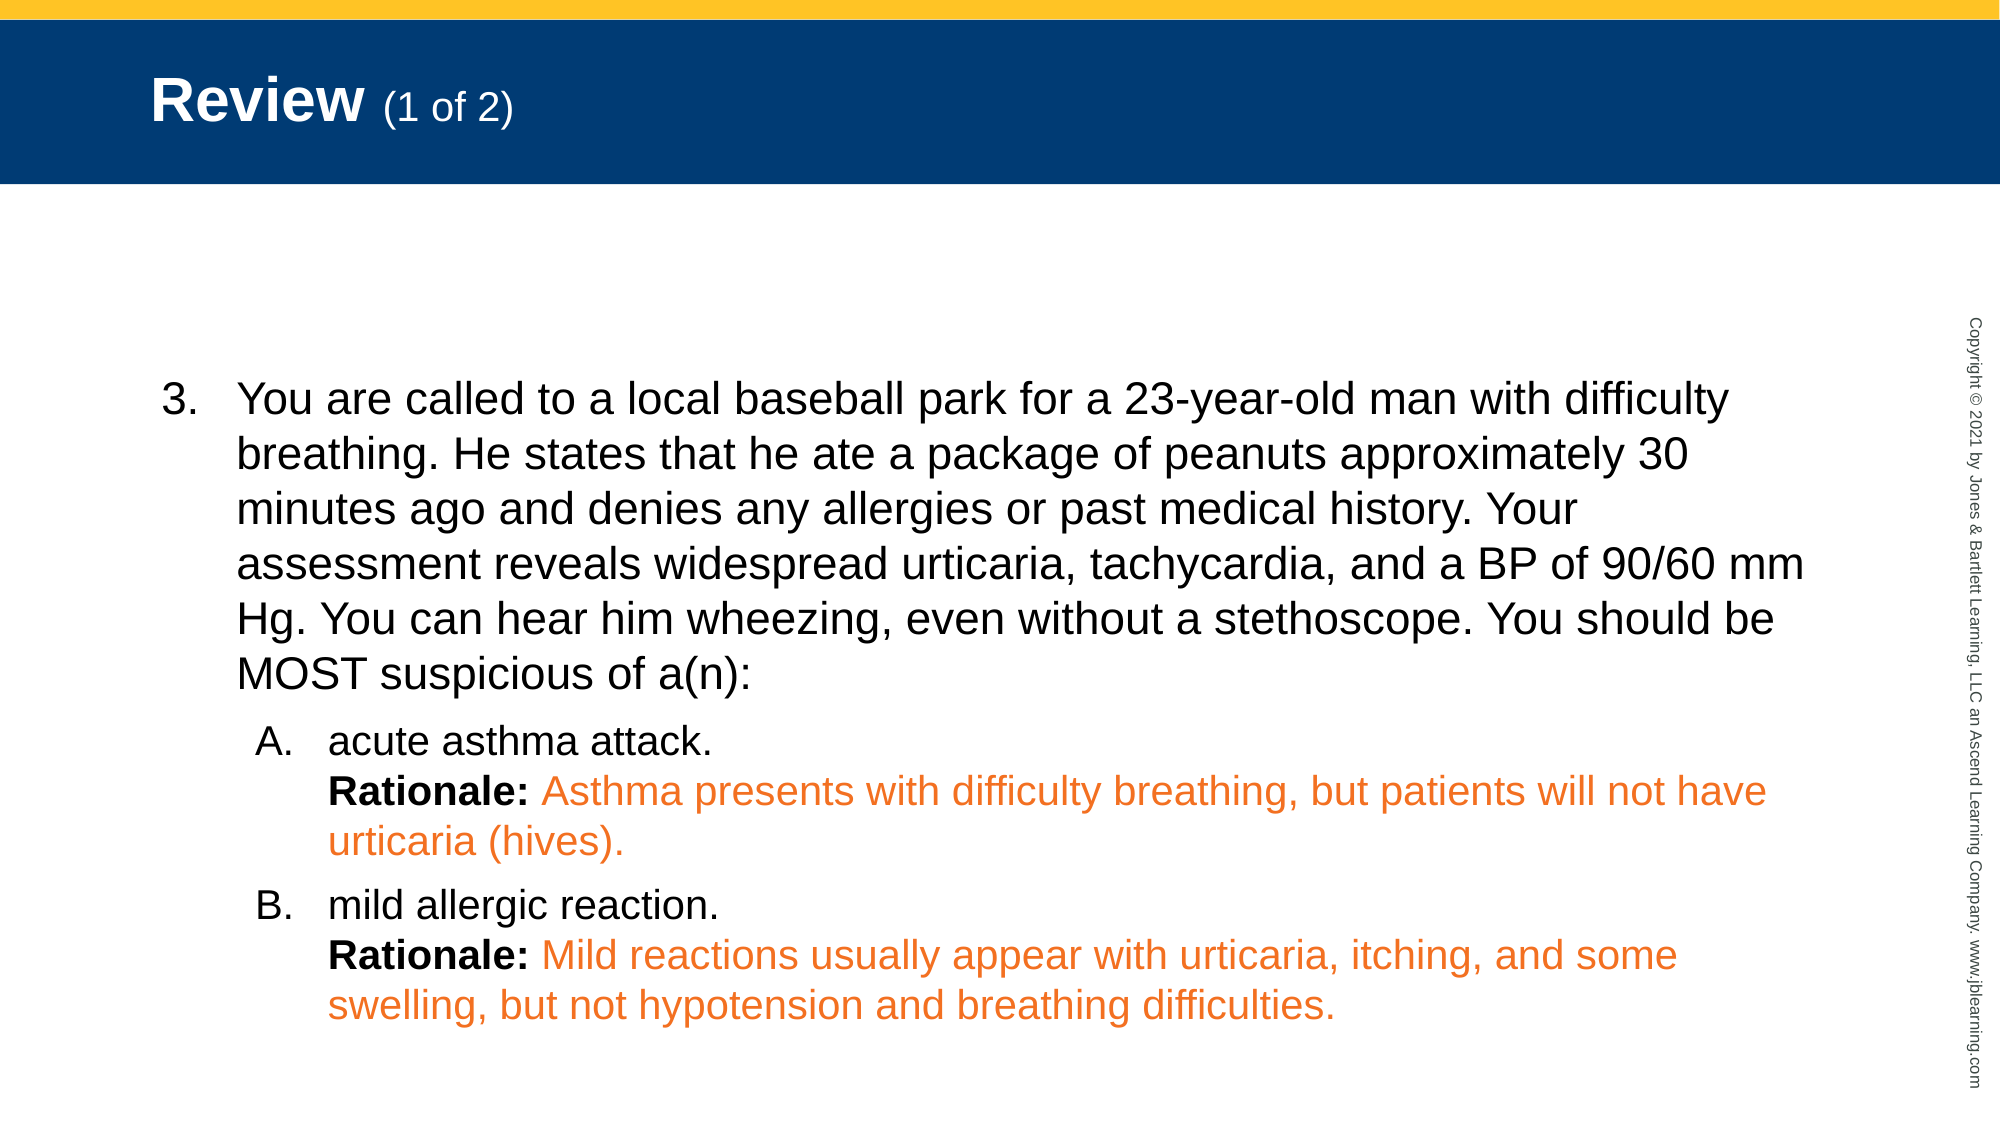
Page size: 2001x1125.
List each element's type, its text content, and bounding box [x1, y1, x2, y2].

title Review (1 of 2) [0, 19, 2000, 185]
list You are called to a local baseball park for a 23-year-old man with difficulty breathing. He states that he ate a package of peanuts approximately 30 minutes ago and denies any allergies or past medical history. Your assessment reveals widespread urticaria, tachycardia, and a BP of 90/60 mm Hg. You can hear him wheezing, even without a stethoscope. You should be MOST suspicious of a(n): acute asthma attack. Rationale: Asthma presents with difficulty breathing, but patients will not have urticaria (hives). mild allergic reaction. Rationale: Mild reactions usually appear with urticaria, itching, and some swelling, but not hypotension and breathing difficulties. [146, 361, 1859, 1016]
